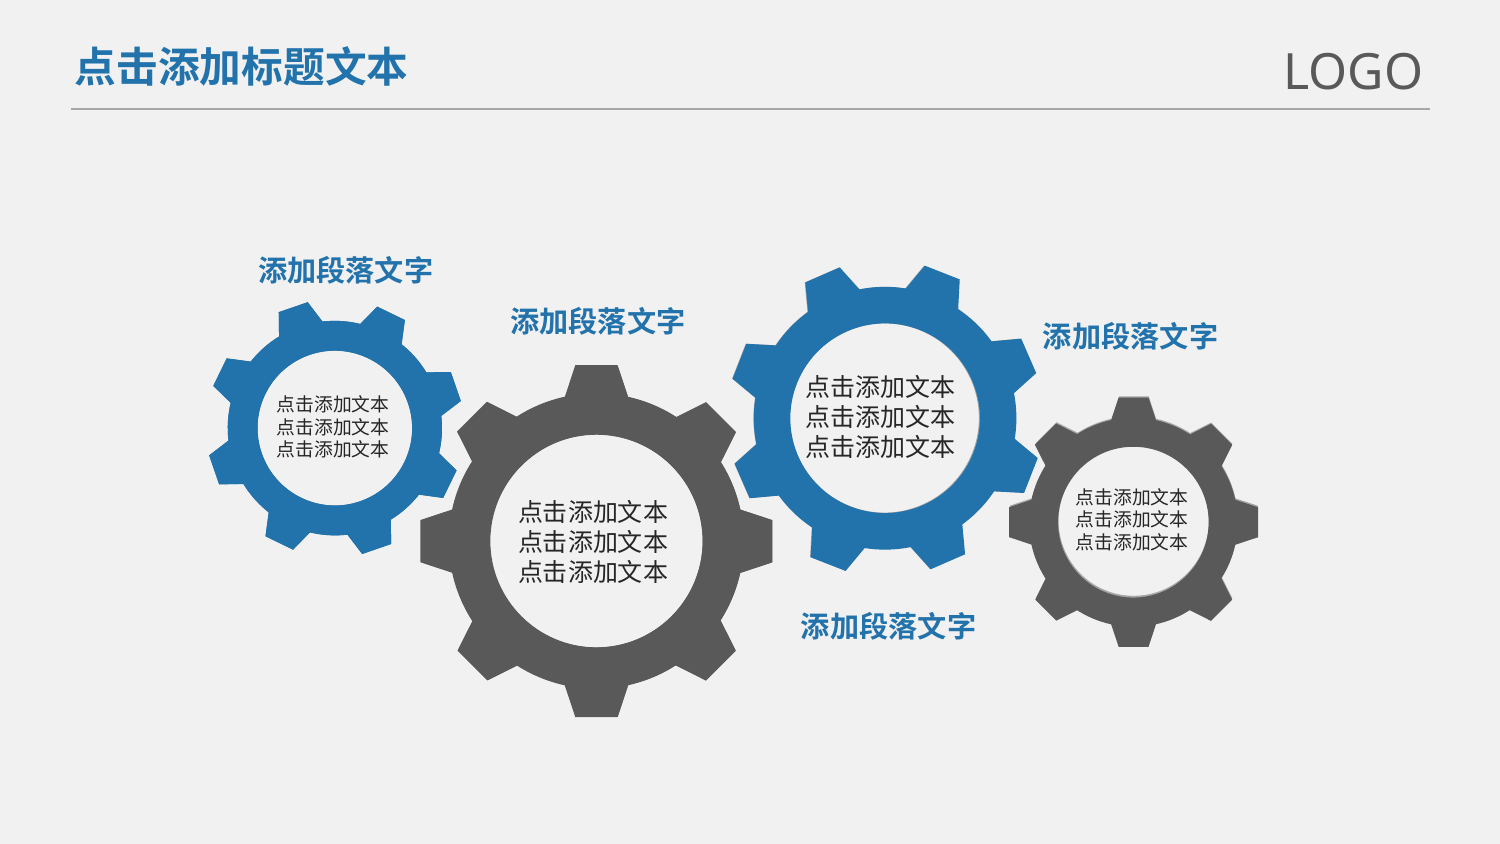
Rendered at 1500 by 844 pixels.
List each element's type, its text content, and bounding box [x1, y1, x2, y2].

text_box LOGO [1268, 31, 1439, 107]
text_box 添加段落文字 [483, 289, 713, 354]
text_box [1008, 397, 1259, 647]
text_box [420, 365, 773, 718]
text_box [728, 261, 1042, 576]
text_box 添加段落文字 [231, 237, 461, 297]
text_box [207, 300, 463, 557]
text_box 点击添加标题文本 [59, 33, 424, 99]
text_box 添加段落文字 [1047, 304, 1246, 369]
text_box 添加段落文字 [778, 594, 1002, 659]
